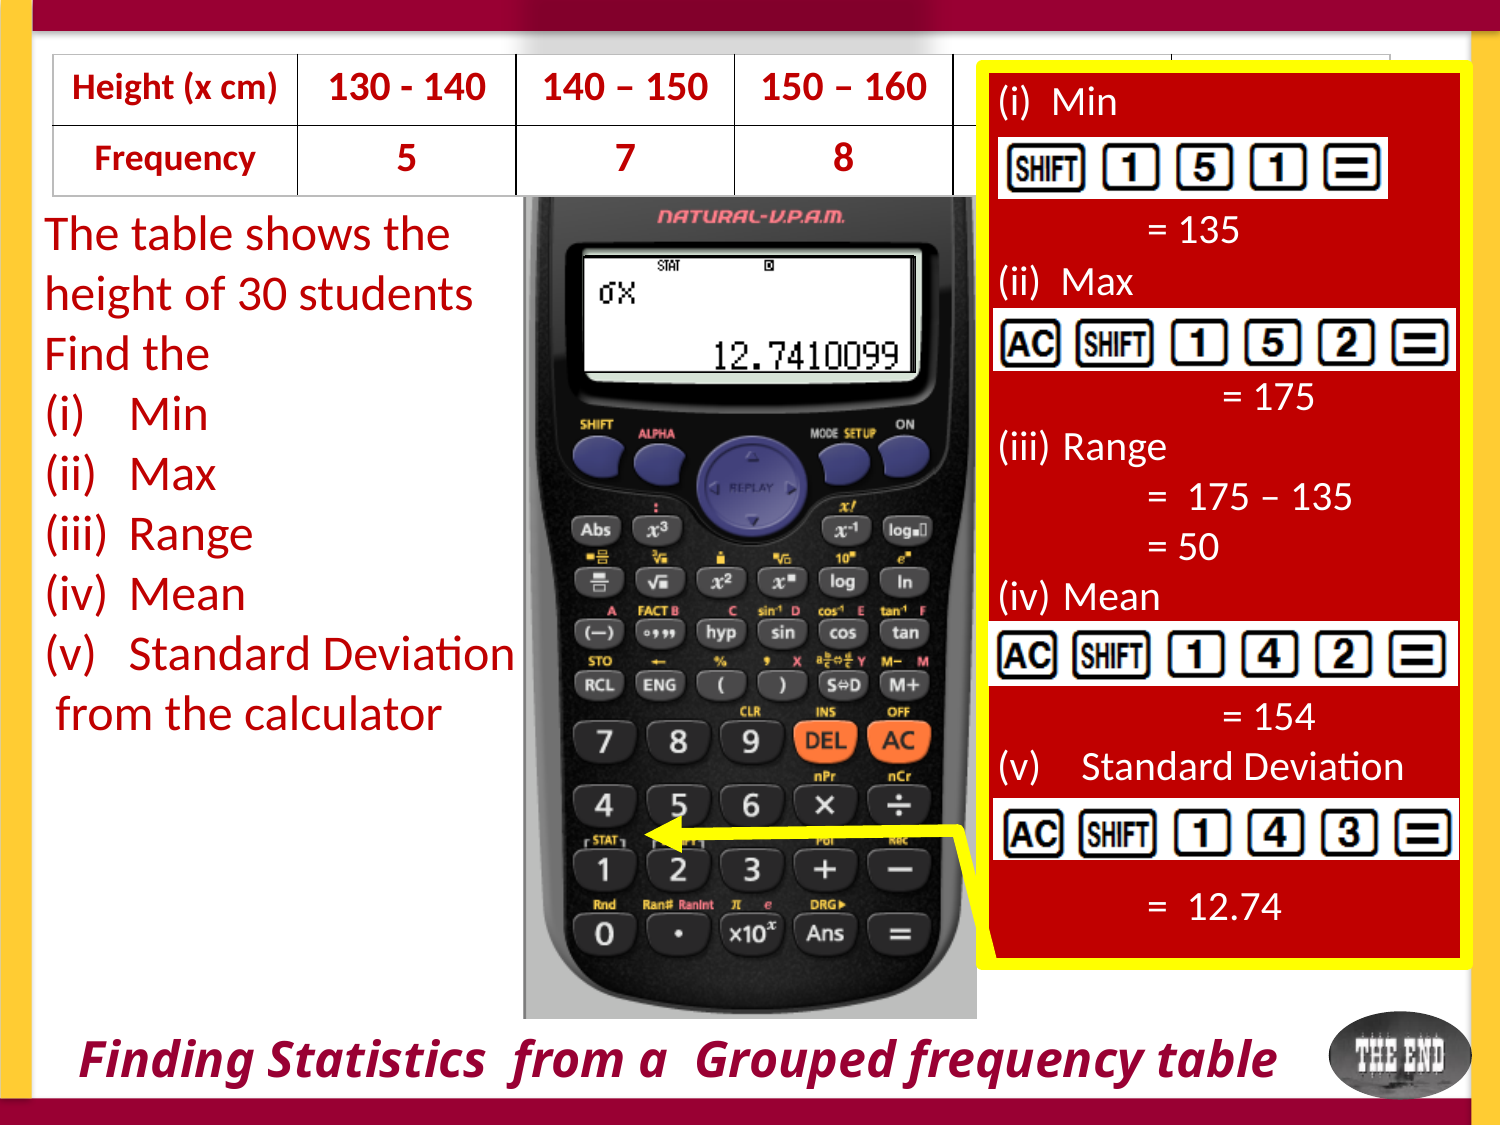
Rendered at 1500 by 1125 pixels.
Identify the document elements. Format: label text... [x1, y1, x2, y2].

picture [988, 620, 1458, 686]
picture [998, 136, 1389, 199]
picture [1328, 1011, 1472, 1100]
text_box (i) Min = 135 (ii) Max = 175 Range = 175 – 135 = 50 Mean = 154 Standard Deviation = 12.74 [644, 64, 1469, 966]
picture [523, 197, 977, 1019]
picture [992, 798, 1459, 860]
picture [992, 308, 1456, 372]
